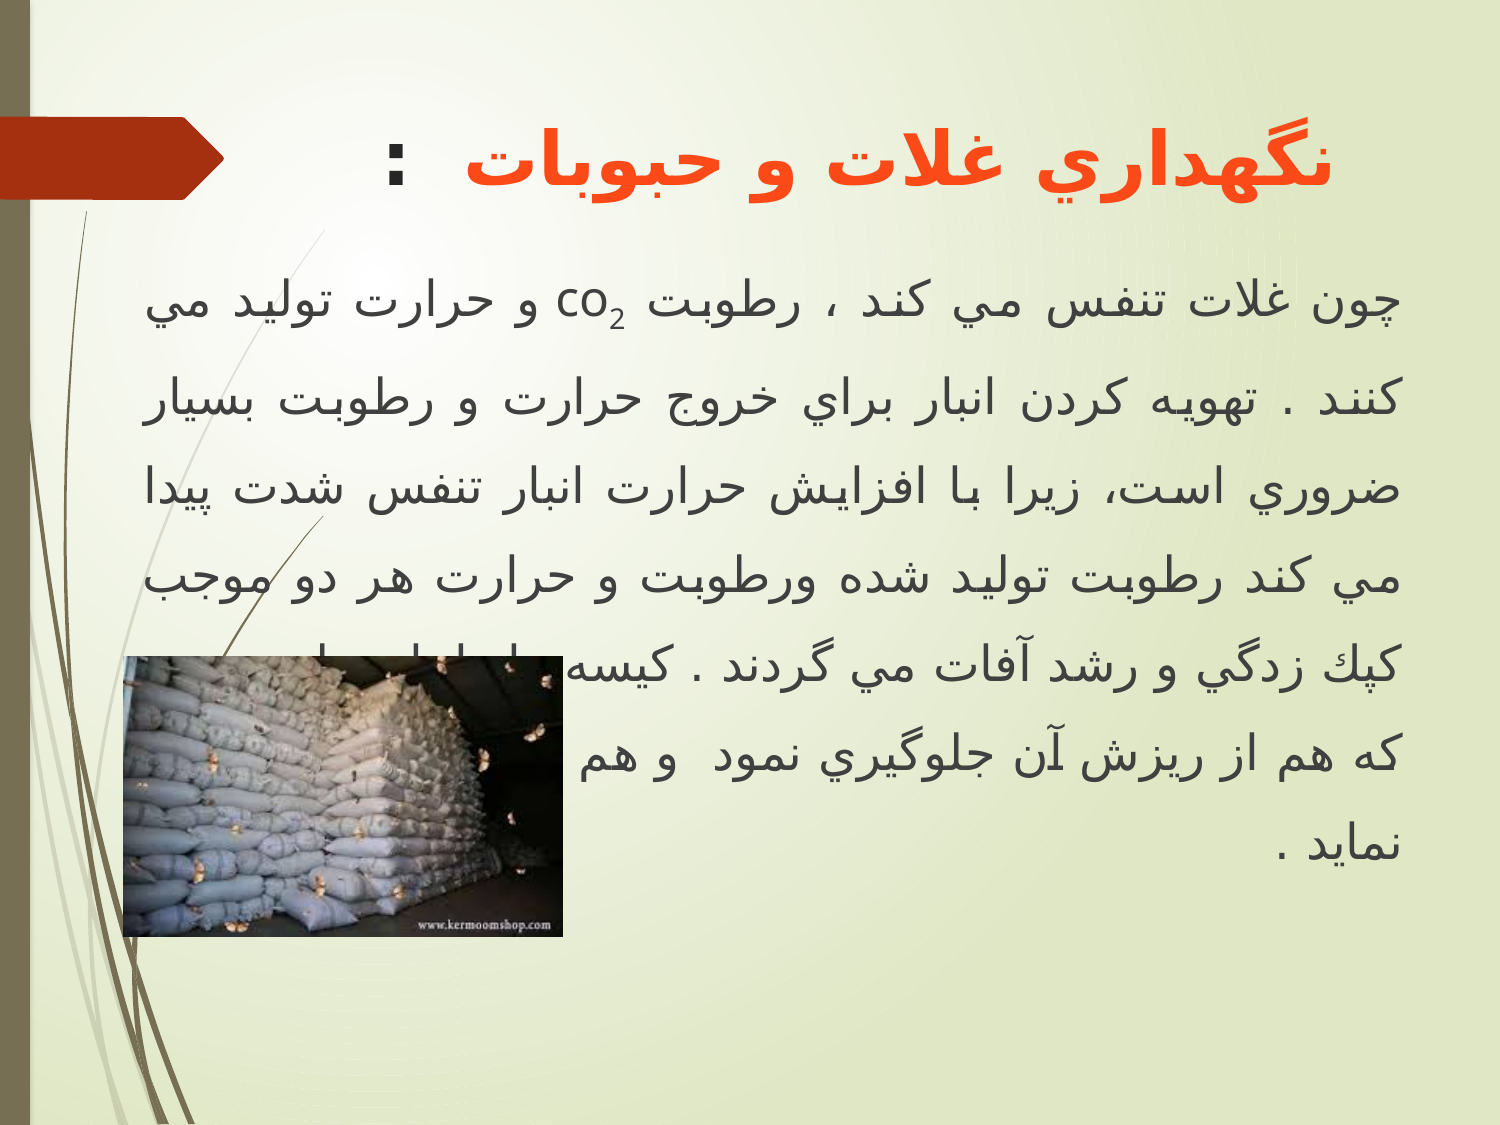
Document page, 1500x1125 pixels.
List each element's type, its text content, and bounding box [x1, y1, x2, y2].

list چون غلات تنفس مي كند ، رطوبت co2 و حرارت توليد مي كنند . تهويه كردن انبار براي خروج حرارت و رطوبت بسيار ضروري است، زيرا با افزايش حرارت انبار تنفس شدت پيدا مي كند رطوبت توليد شده ورطوبت و حرارت هر دو موجب كپك زدگي و رشد آفات مي گردند . كيسه ها را بايد طوري چيد كه هم از ريزش آن جلوگيري نمود و هم هوا از لابلاي آن عبور نمايد . [123, 137, 1474, 880]
title نگهداري غلات و حبوبات : [319, 102, 1400, 137]
picture [123, 656, 564, 937]
